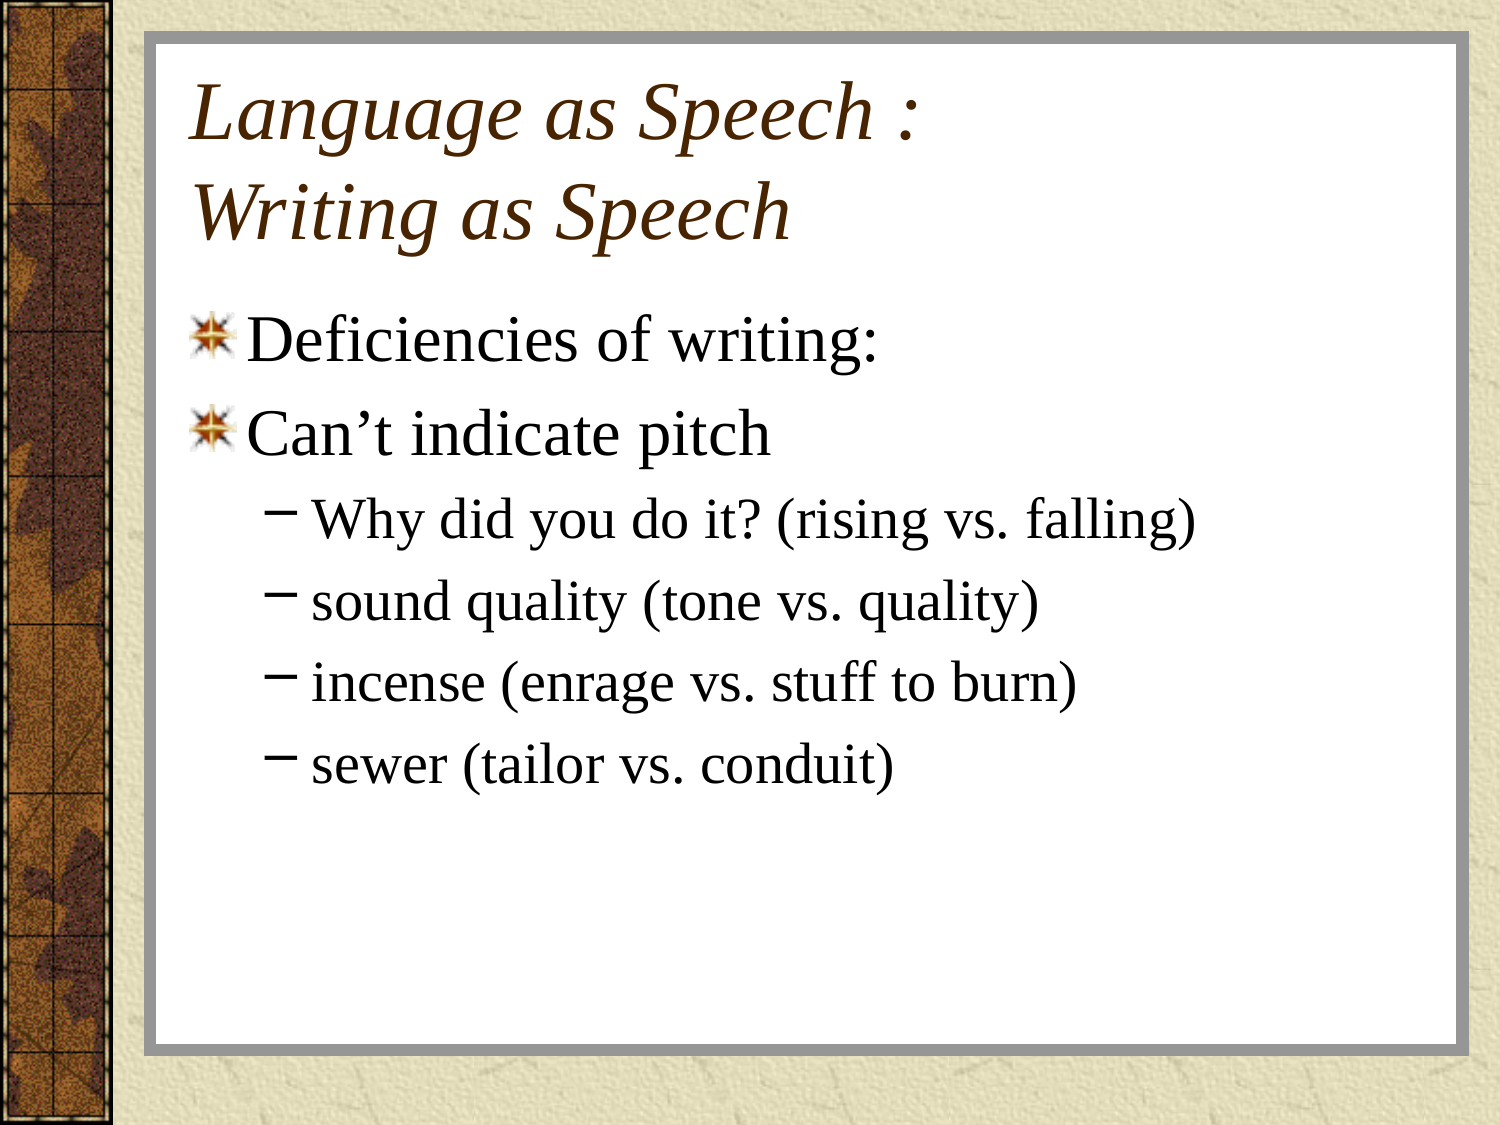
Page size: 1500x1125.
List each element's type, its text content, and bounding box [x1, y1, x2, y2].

picture [0, 0, 1500, 1125]
list Deficiencies of writing: Can’t indicate pitch Why did you do it? (rising vs. falling) sound quality (tone vs. quality) incense (enrage vs. stuff to burn) sewer (tailor vs. conduit) [174, 287, 1450, 963]
title Language as Speech : Writing as Speech [174, 62, 1450, 250]
